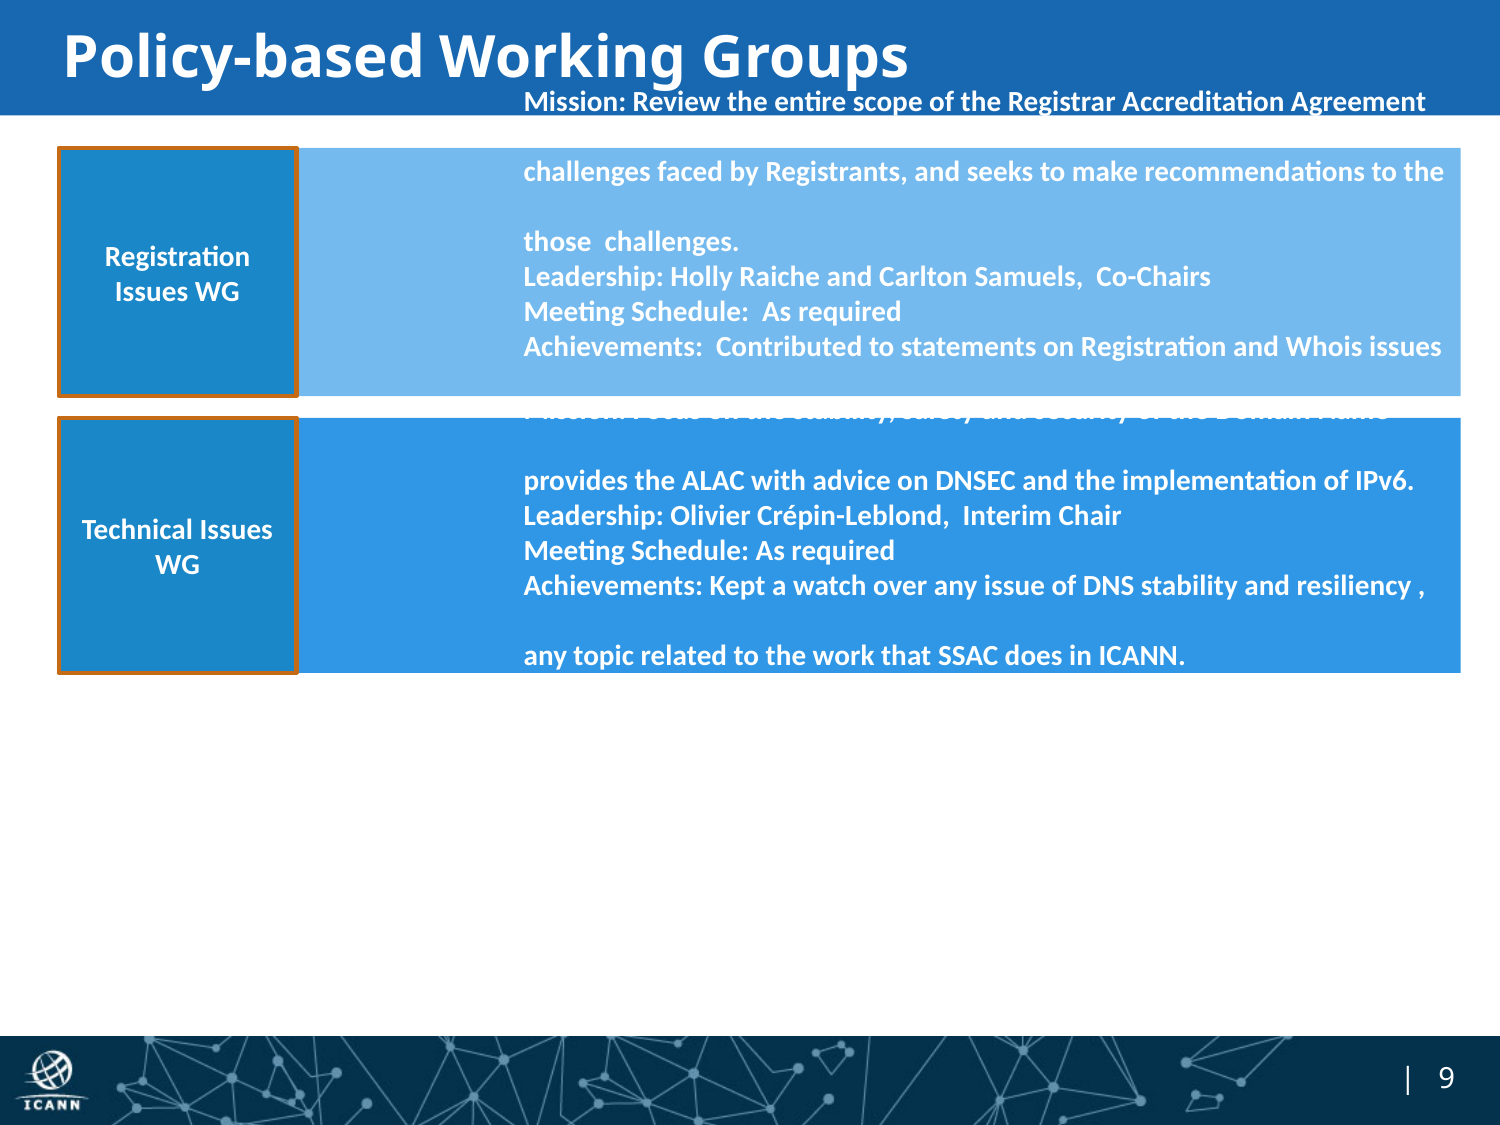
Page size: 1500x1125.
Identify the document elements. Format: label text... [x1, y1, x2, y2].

picture [0, 1036, 1500, 1125]
title Policy-based Working Groups [0, 0, 1500, 116]
text_box Mission: Review the entire scope of the Registrar Accreditation Agreement (RAA), looks at the challenges faced by Registrants, and seeks to make recommendations to the ALAC to amend those challenges. Leadership: Holly Raiche and Carlton Samuels, Co-Chairs Meeting Schedule: As required Achievements: Contributed to statements on Registration and Whois issues and held several Meetings at ICANN Meetings. [299, 146, 1463, 398]
text_box Registration Issues WG [57, 146, 299, 398]
text_box Mission: Focus on the stability, safety and security of the Domain Name System (DNS) and provides the ALAC with advice on DNSEC and the implementation of IPv6. Leadership: Olivier Crépin-Leblond, Interim Chair Meeting Schedule: As required A Achievements: Kept a watch over any issue of DNS stability and resiliency , bringing input to any topic related to the work that SSAC does in ICANN. [299, 416, 1463, 675]
text_box Technical Issues WG [57, 416, 299, 675]
